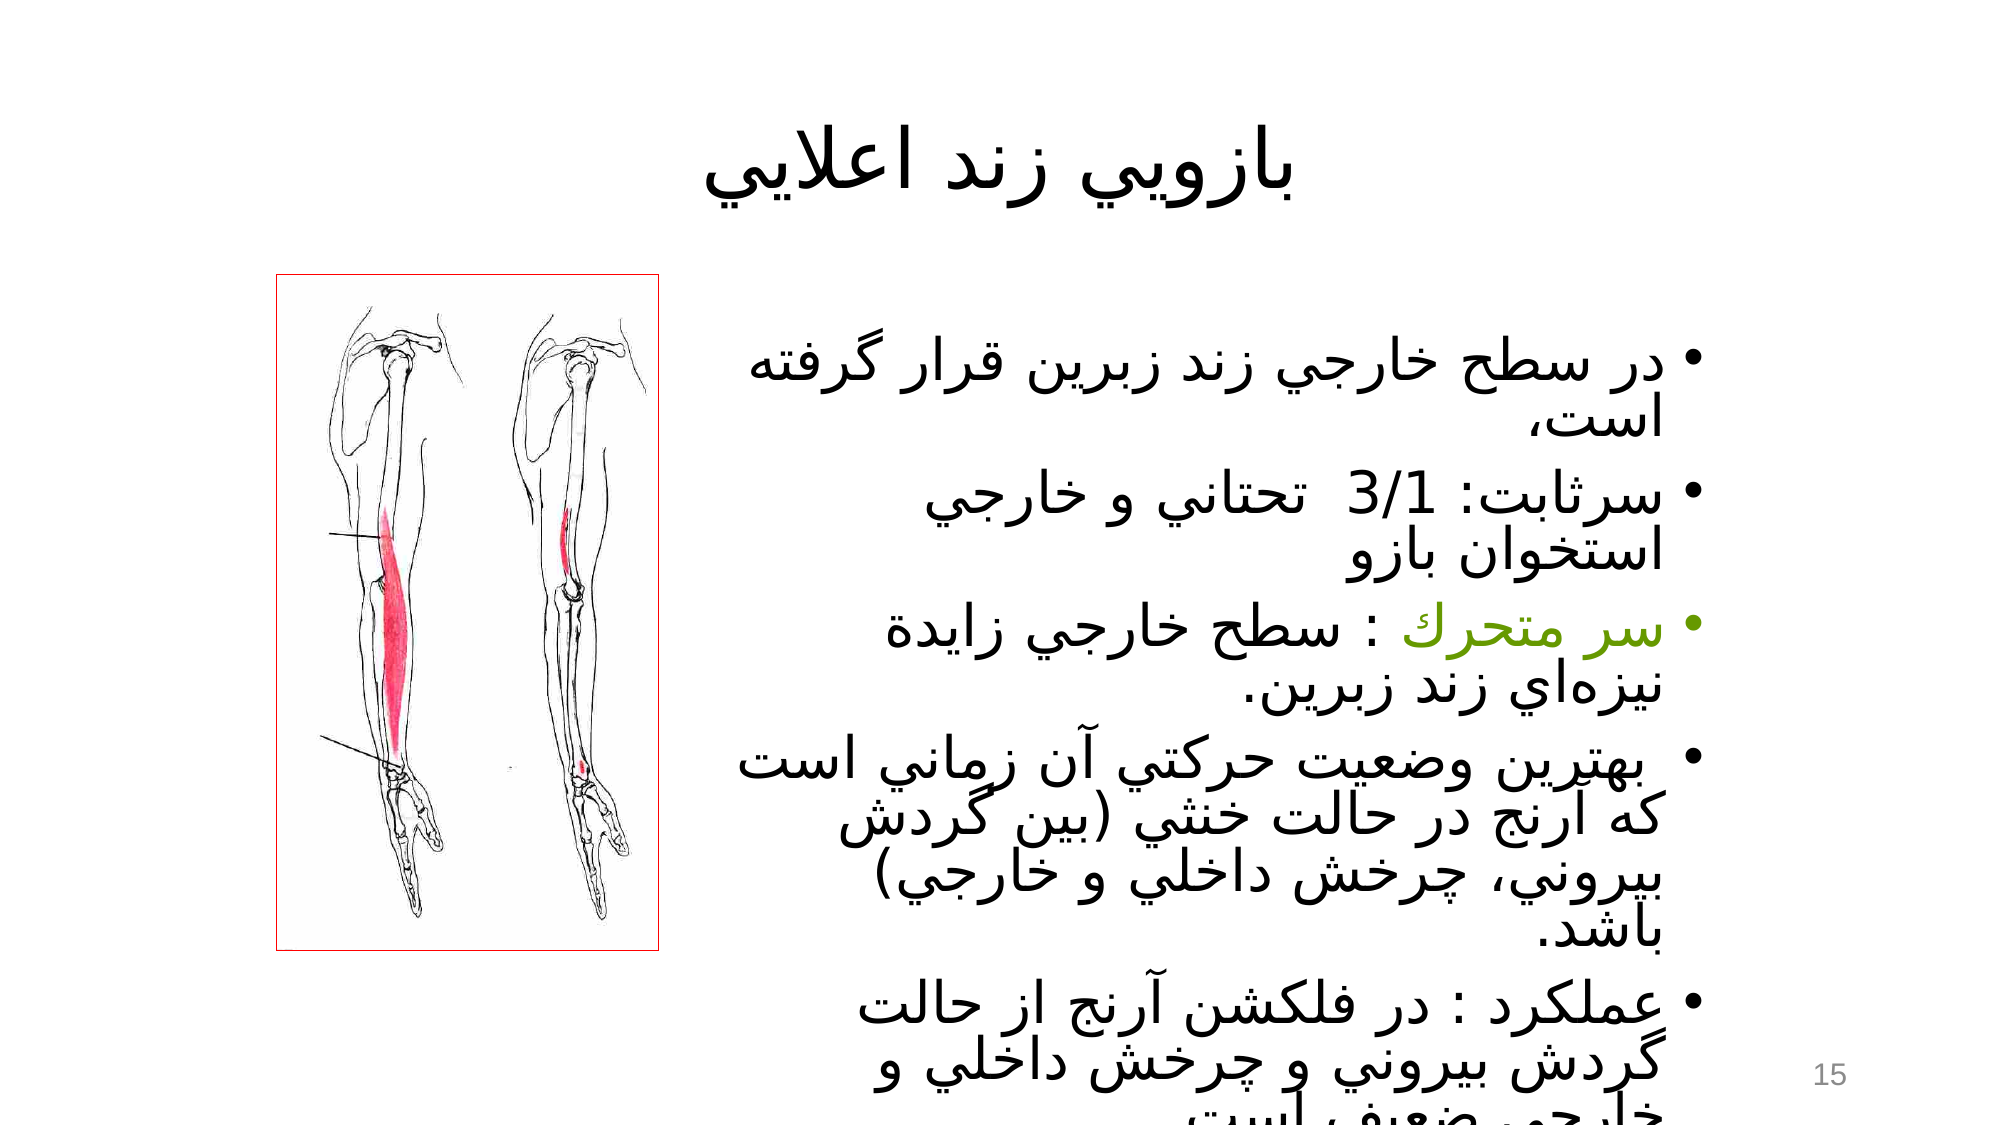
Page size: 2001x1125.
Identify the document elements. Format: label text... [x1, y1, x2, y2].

slide_number 15 [1412, 1042, 1863, 1103]
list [276, 274, 659, 950]
title بازويي زند اعلايي [100, 47, 1900, 275]
list در سطح خارجي زند زبرين قرار گرفته است، سرثابت: 3/1 تحتاني و خارجي استخوان بازو سر متحرك : سطح خارجي زايدة نيزه‌اي زند زبرين. بهترين وضعيت حركتي آن زماني است كه آرنج در حالت خنثي (بين گردش بيروني، چرخش داخلي و خارجي) باشد. عملكرد : در فلكشن آرنج از حالت گردش بيروني و چرخش داخلي و خارجي ضعيف است. [713, 237, 1719, 1050]
